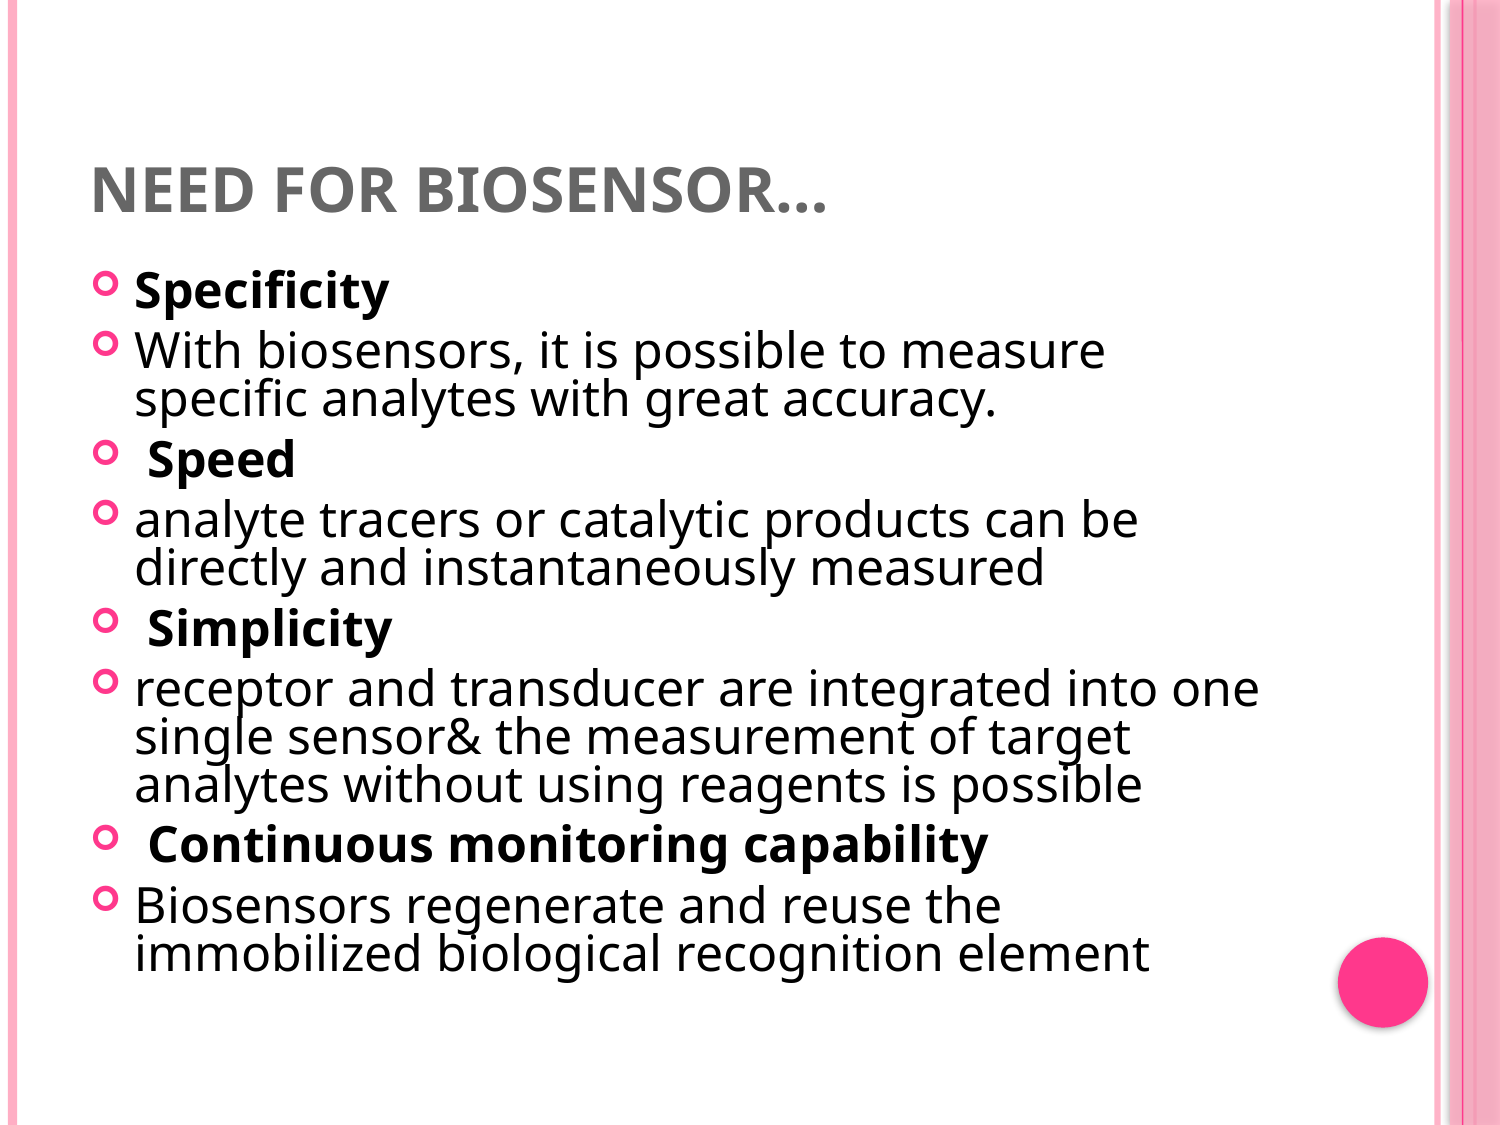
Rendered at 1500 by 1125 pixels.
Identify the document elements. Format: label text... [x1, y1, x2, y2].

title Need for Biosensor… [75, 45, 1300, 233]
list Specificity With biosensors, it is possible to measure specific analytes with great accuracy. Speed analyte tracers or catalytic products can be directly and instantaneously measured Simplicity receptor and transducer are integrated into one single sensor& the measurement of target analytes without using reagents is possible Continuous monitoring capability Biosensors regenerate and reuse the immobilized biological recognition element [74, 262, 1301, 1063]
